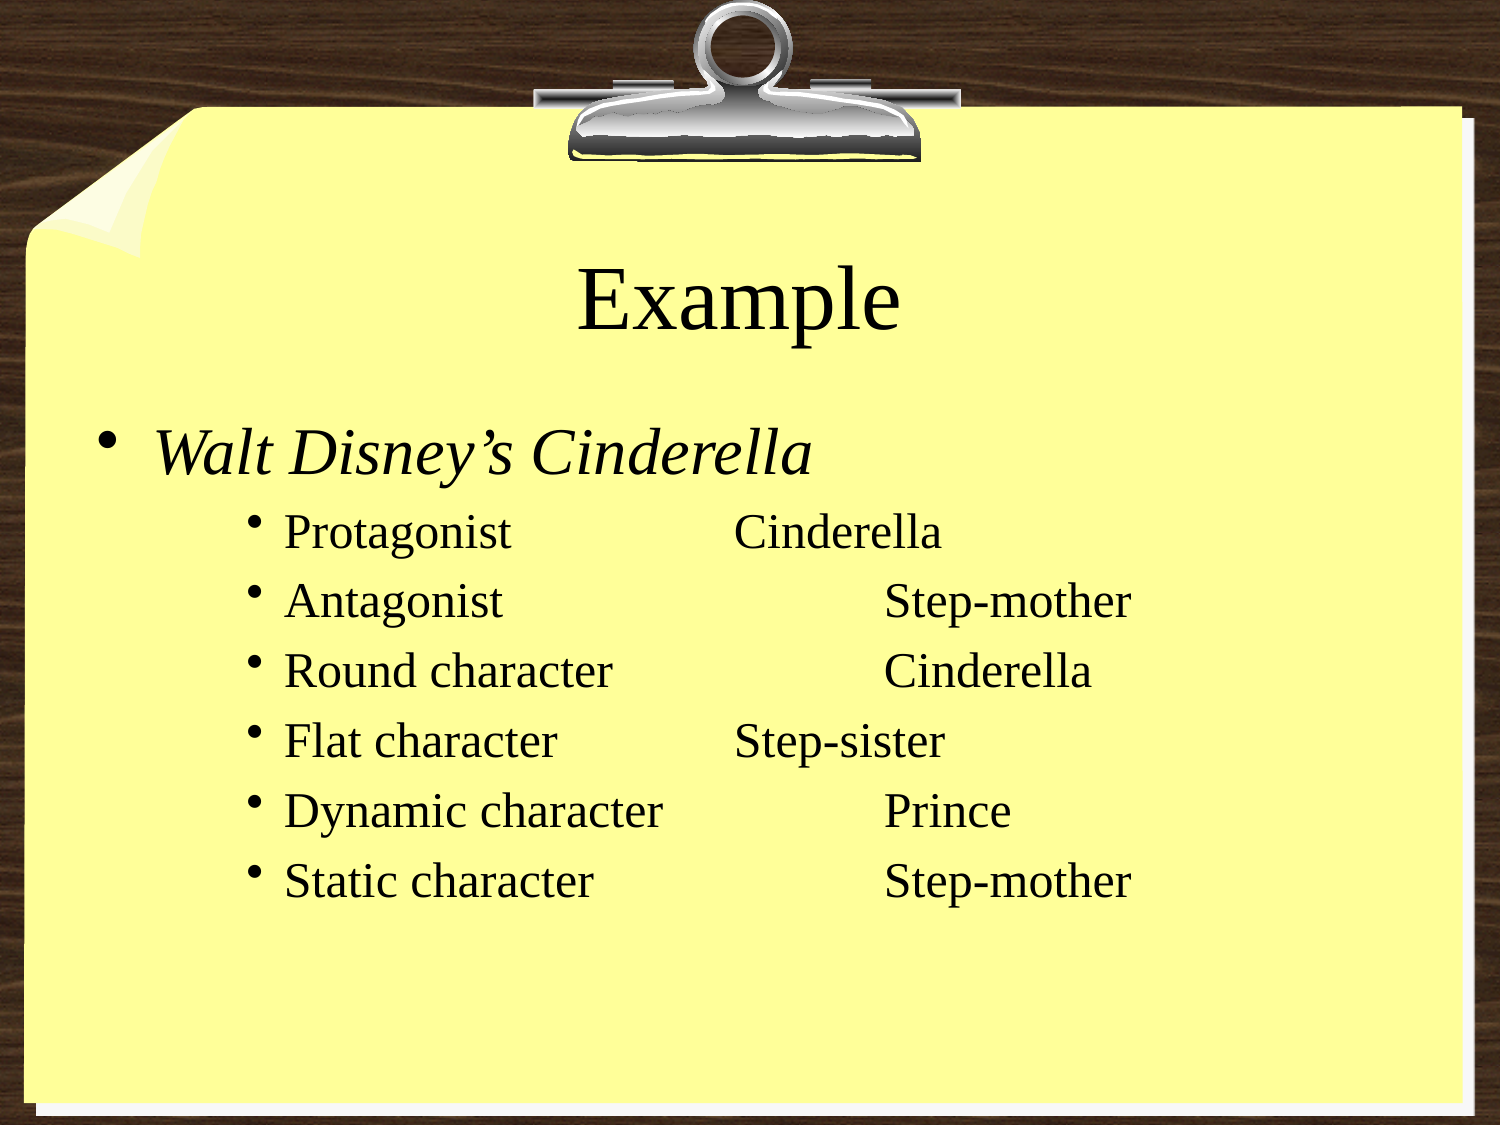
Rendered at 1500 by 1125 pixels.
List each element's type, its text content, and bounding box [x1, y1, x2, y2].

list Walt Disney’s Cinderella Protagonist Cinderella Antagonist Step-mother Round character Cinderella Flat character Step-sister Dynamic character Prince Static character Step-mother [80, 400, 1405, 976]
picture [710, 15, 775, 78]
title Example [77, 199, 1403, 388]
picture [0, 0, 1500, 1125]
